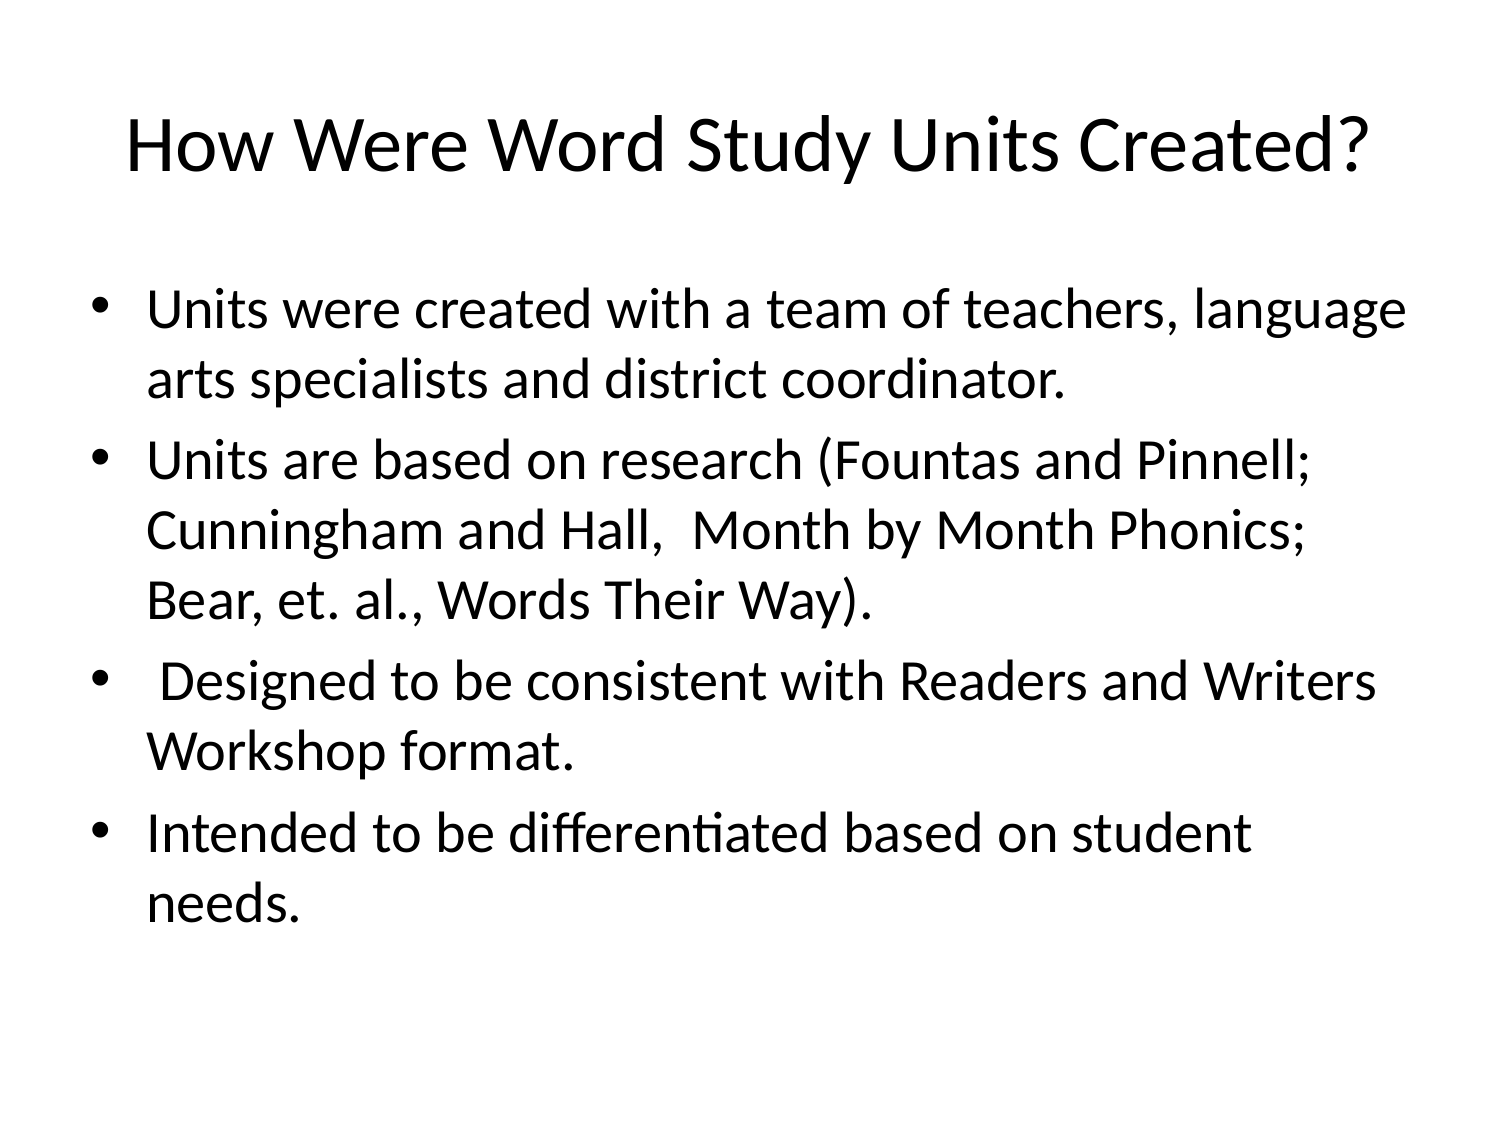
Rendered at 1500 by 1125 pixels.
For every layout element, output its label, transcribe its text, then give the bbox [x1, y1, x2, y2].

title How Were Word Study Units Created? [75, 45, 1425, 233]
list Units were created with a team of teachers, language arts specialists and district coordinator. Units are based on research (Fountas and Pinnell; Cunningham and Hall, Month by Month Phonics; Bear, et. al., Words Their Way). Designed to be consistent with Readers and Writers Workshop format. Intended to be differentiated based on student needs. [75, 262, 1425, 1005]
